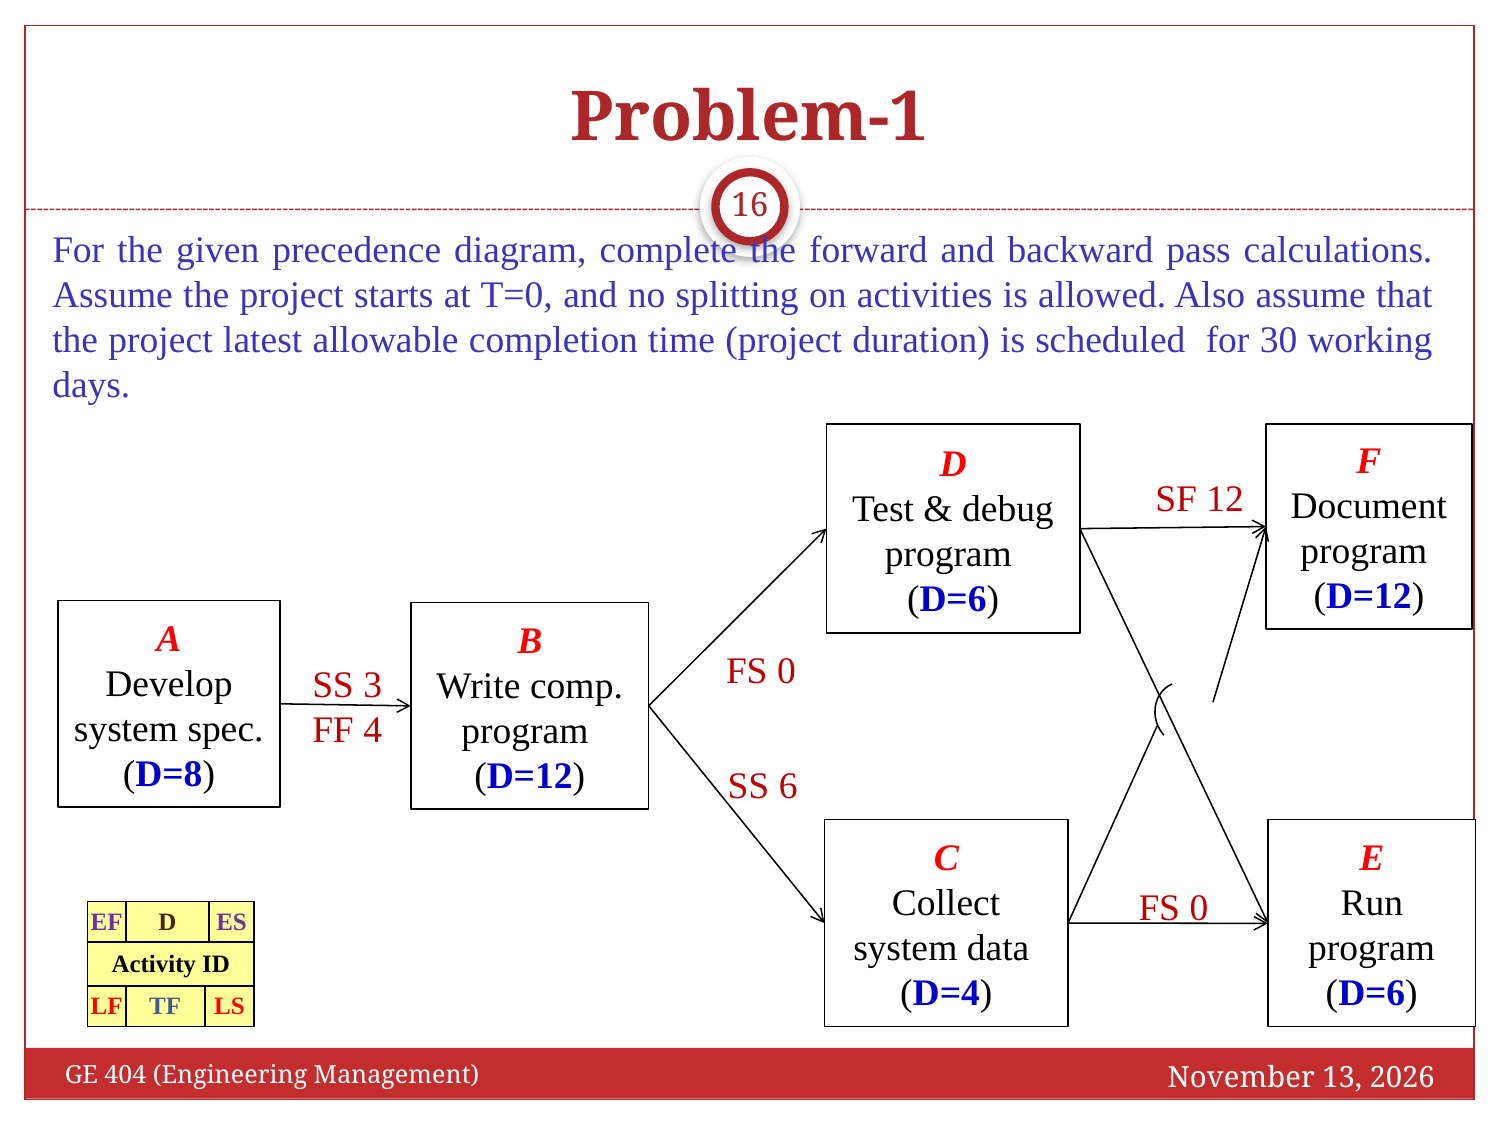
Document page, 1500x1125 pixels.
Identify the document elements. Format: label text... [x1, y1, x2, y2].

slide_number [950, 1050, 1450, 1111]
footer GE 404 (Engineering Management) [50, 1051, 638, 1112]
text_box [57, 423, 1476, 1027]
text_box For the given precedence diagram, complete the forward and backward pass calculations. Assume the project starts at T=0, and no splitting on activities is allowed. Also assume that the project latest allowable completion time (project duration) is scheduled for 30 working days. [37, 217, 1450, 413]
title Problem-1 [49, 37, 1450, 162]
slide_number 16 [712, 169, 788, 217]
